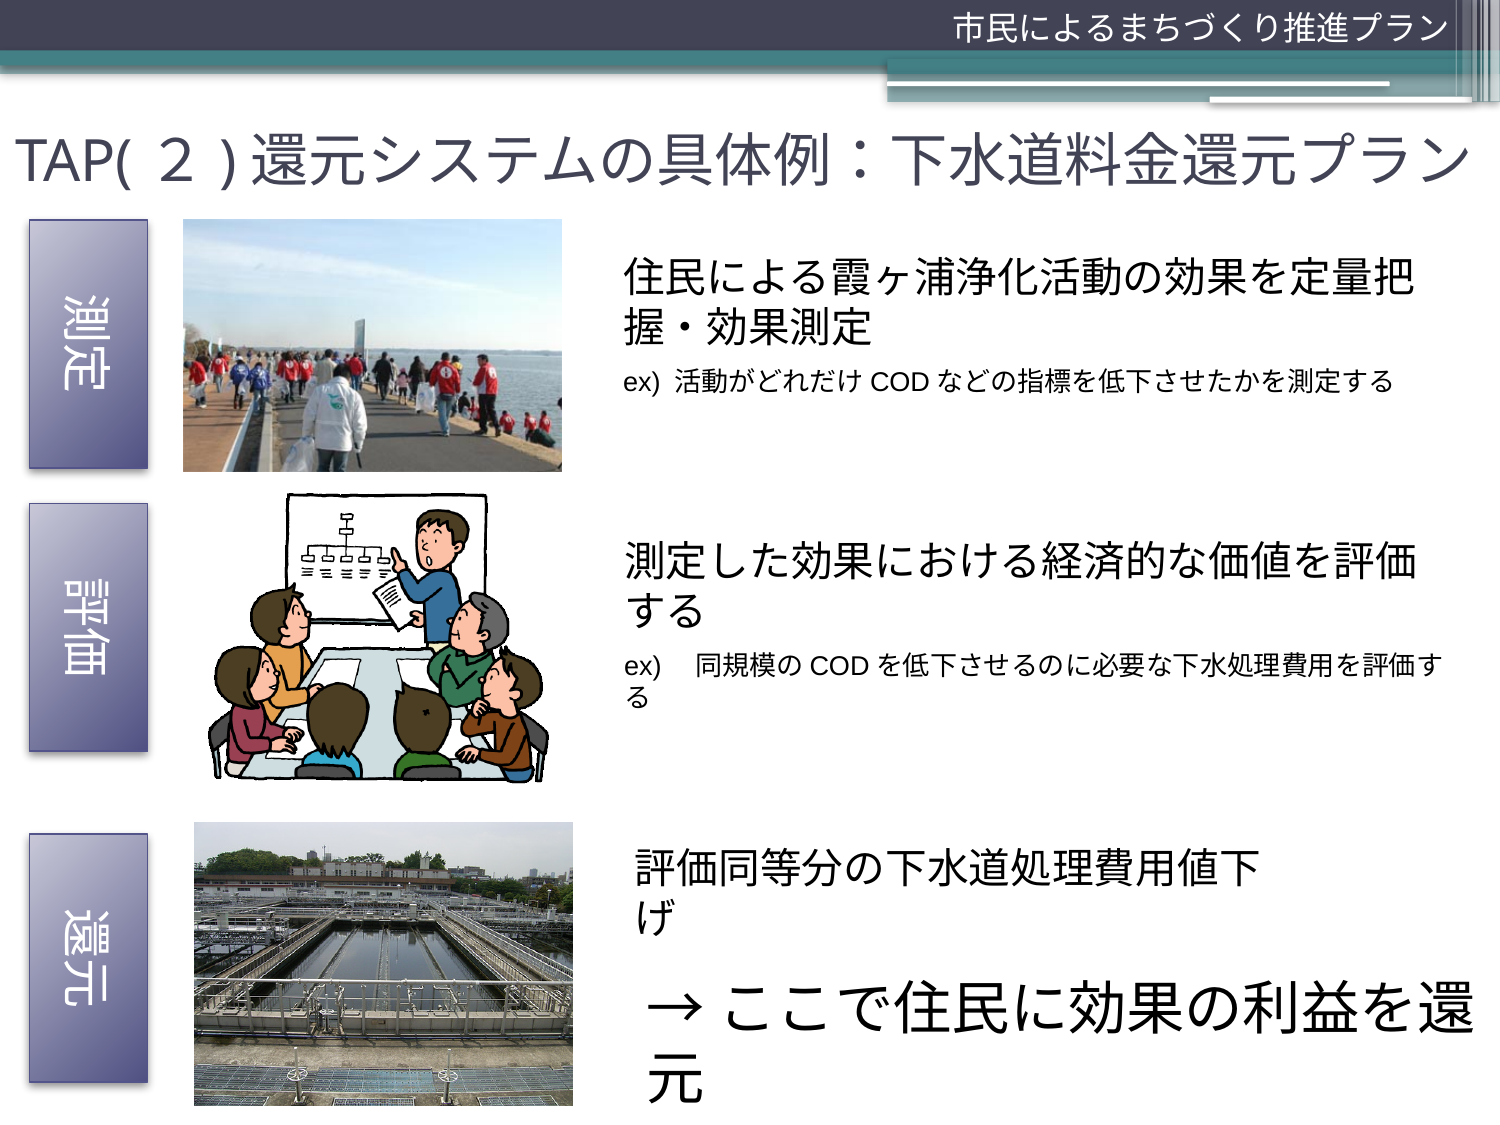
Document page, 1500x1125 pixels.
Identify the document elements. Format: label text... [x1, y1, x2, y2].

text_box TAP(２)還元システムの具体例：下水道料金還元プラン [0, 105, 1500, 211]
text_box 還元 [29, 833, 148, 1083]
text_box 住民による霞ヶ浦浄化活動の効果を定量把握・効果測定 ex) 活動がどれだけCODなどの指標を低下させたかを測定する [608, 243, 1465, 437]
text_box 測定 [29, 219, 148, 469]
text_box 市民によるまちづくり推進プラン [937, 0, 1475, 55]
text_box 評価 [29, 503, 148, 752]
text_box →ここで住民に効果の利益を還元 [631, 964, 1500, 1119]
picture [182, 219, 562, 472]
picture [206, 491, 550, 785]
text_box 評価同等分の下水道処理費用値下げ [620, 834, 1317, 949]
text_box 測定した効果における経済的な価値を評価する ex) 同規模のCODを低下させるのに必要な下水処理費用を評価する [609, 527, 1466, 721]
picture [194, 822, 574, 1107]
